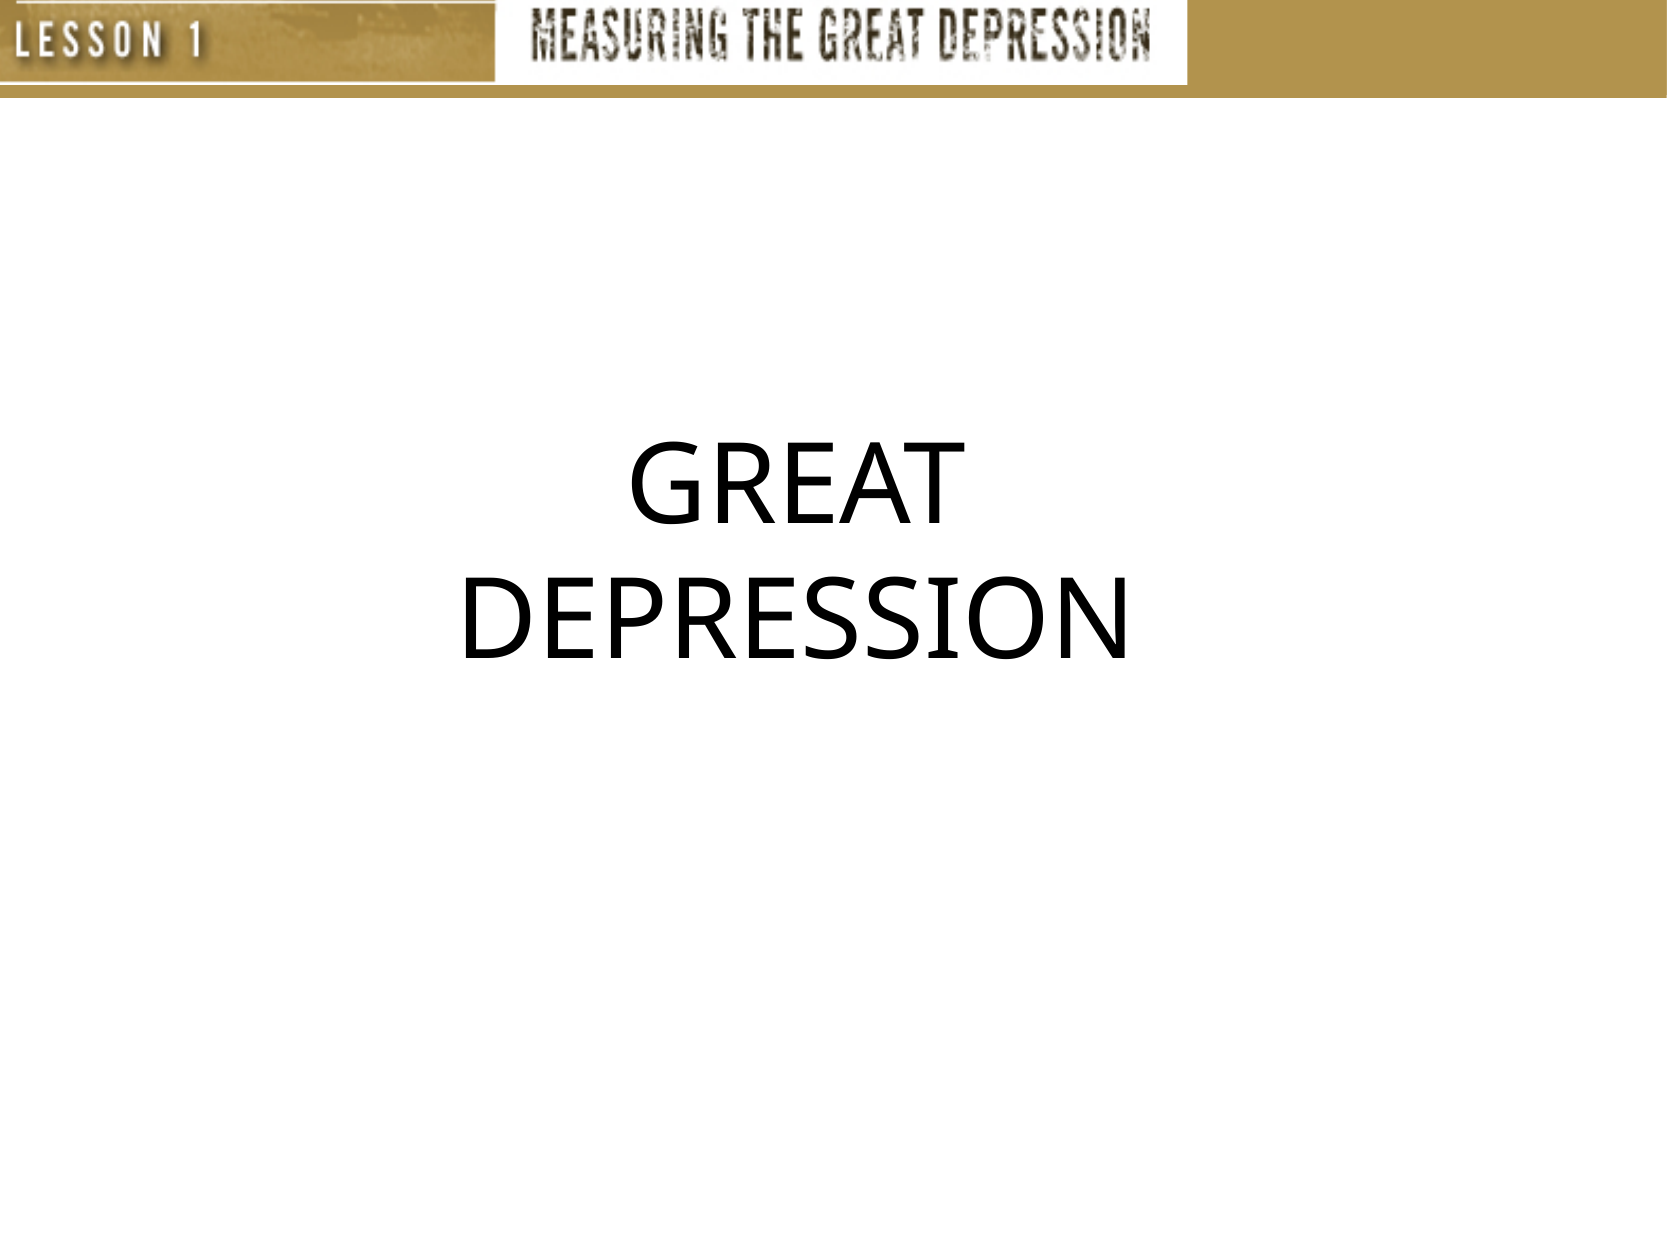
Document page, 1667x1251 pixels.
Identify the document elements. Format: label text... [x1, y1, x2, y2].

picture [0, 0, 1188, 85]
text_box GREAT DEPRESSION [74, 404, 1517, 689]
